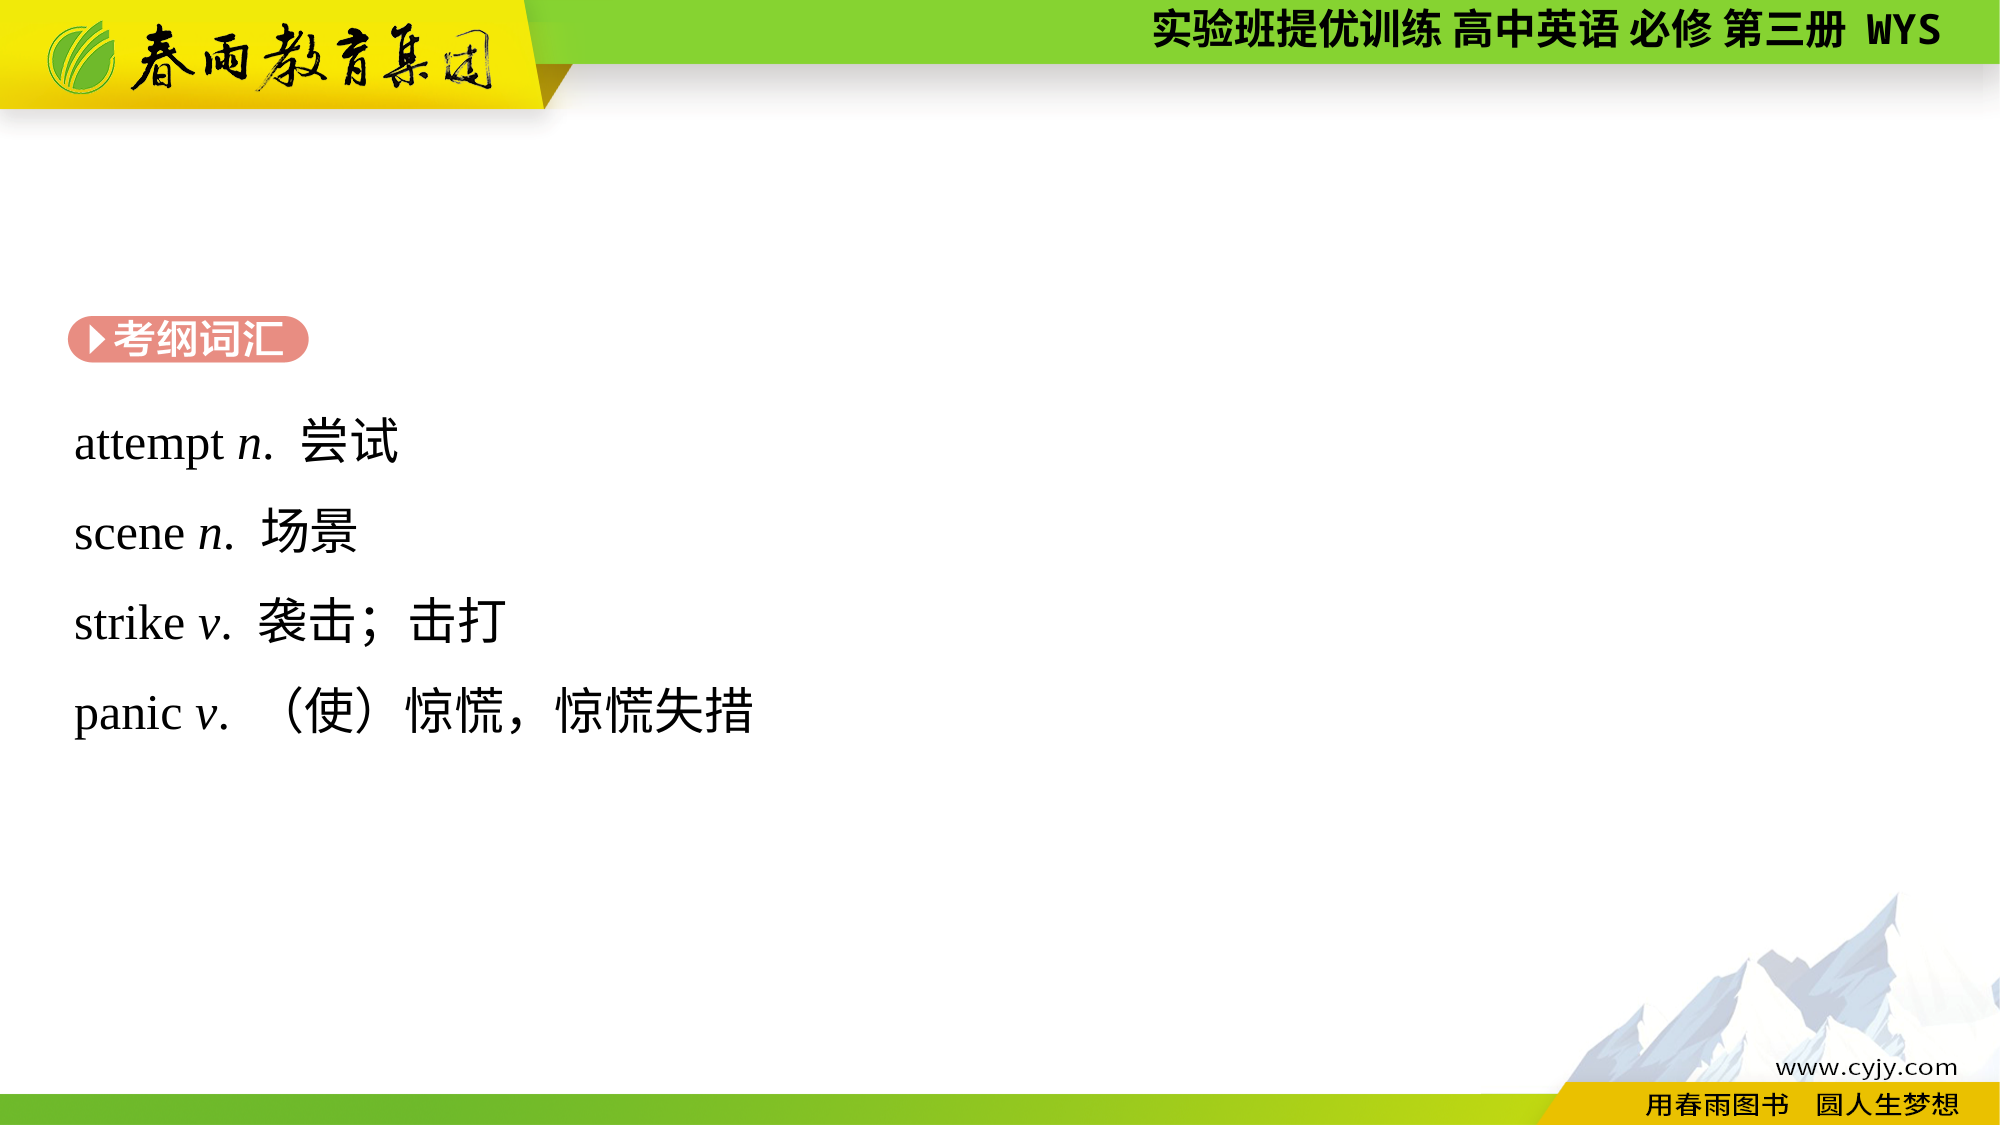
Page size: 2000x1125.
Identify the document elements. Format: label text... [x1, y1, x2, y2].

list attempt n. 尝试 scene n. 场景 strike v. 袭击；击打 panic v. （使）惊慌，惊慌失措 [59, 372, 1944, 740]
picture [0, 0, 2000, 1125]
